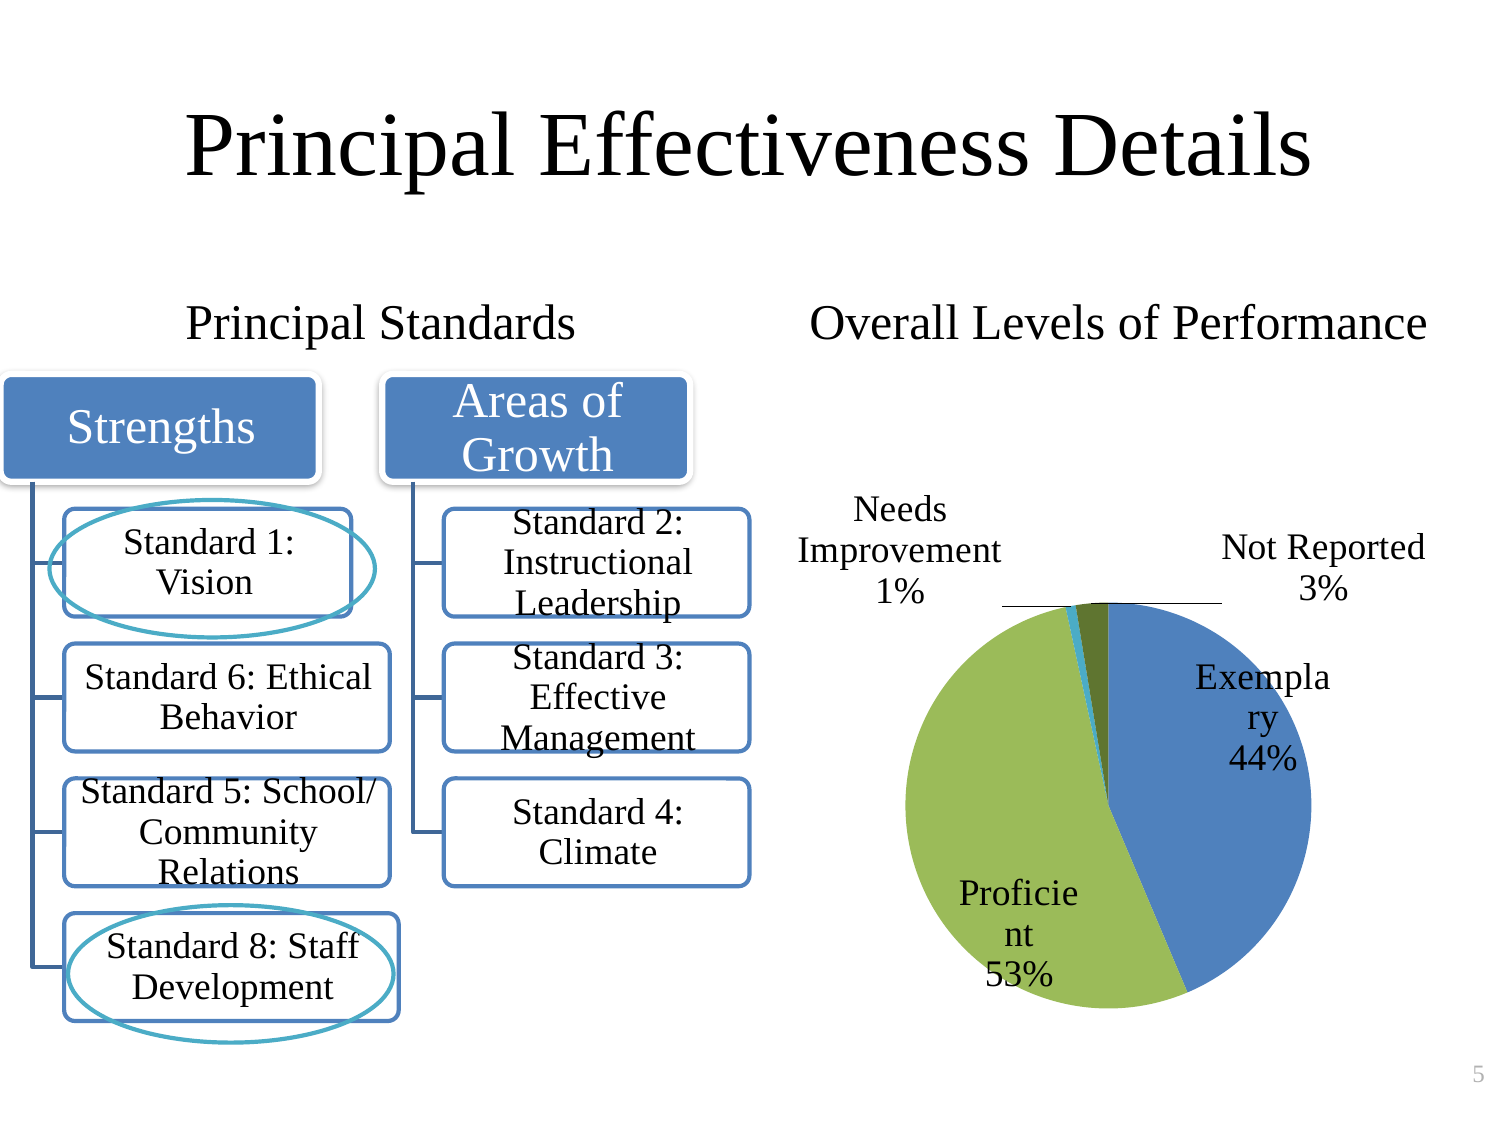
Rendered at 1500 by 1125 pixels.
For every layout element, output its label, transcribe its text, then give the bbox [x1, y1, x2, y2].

list Principal Standards [49, 251, 713, 350]
slide_number 5 [1149, 1050, 1500, 1103]
chart [737, 342, 1500, 1043]
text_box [0, 352, 732, 1043]
list Overall Levels of Performance [737, 251, 1500, 342]
title Principal Effectiveness Details [75, 45, 1425, 233]
